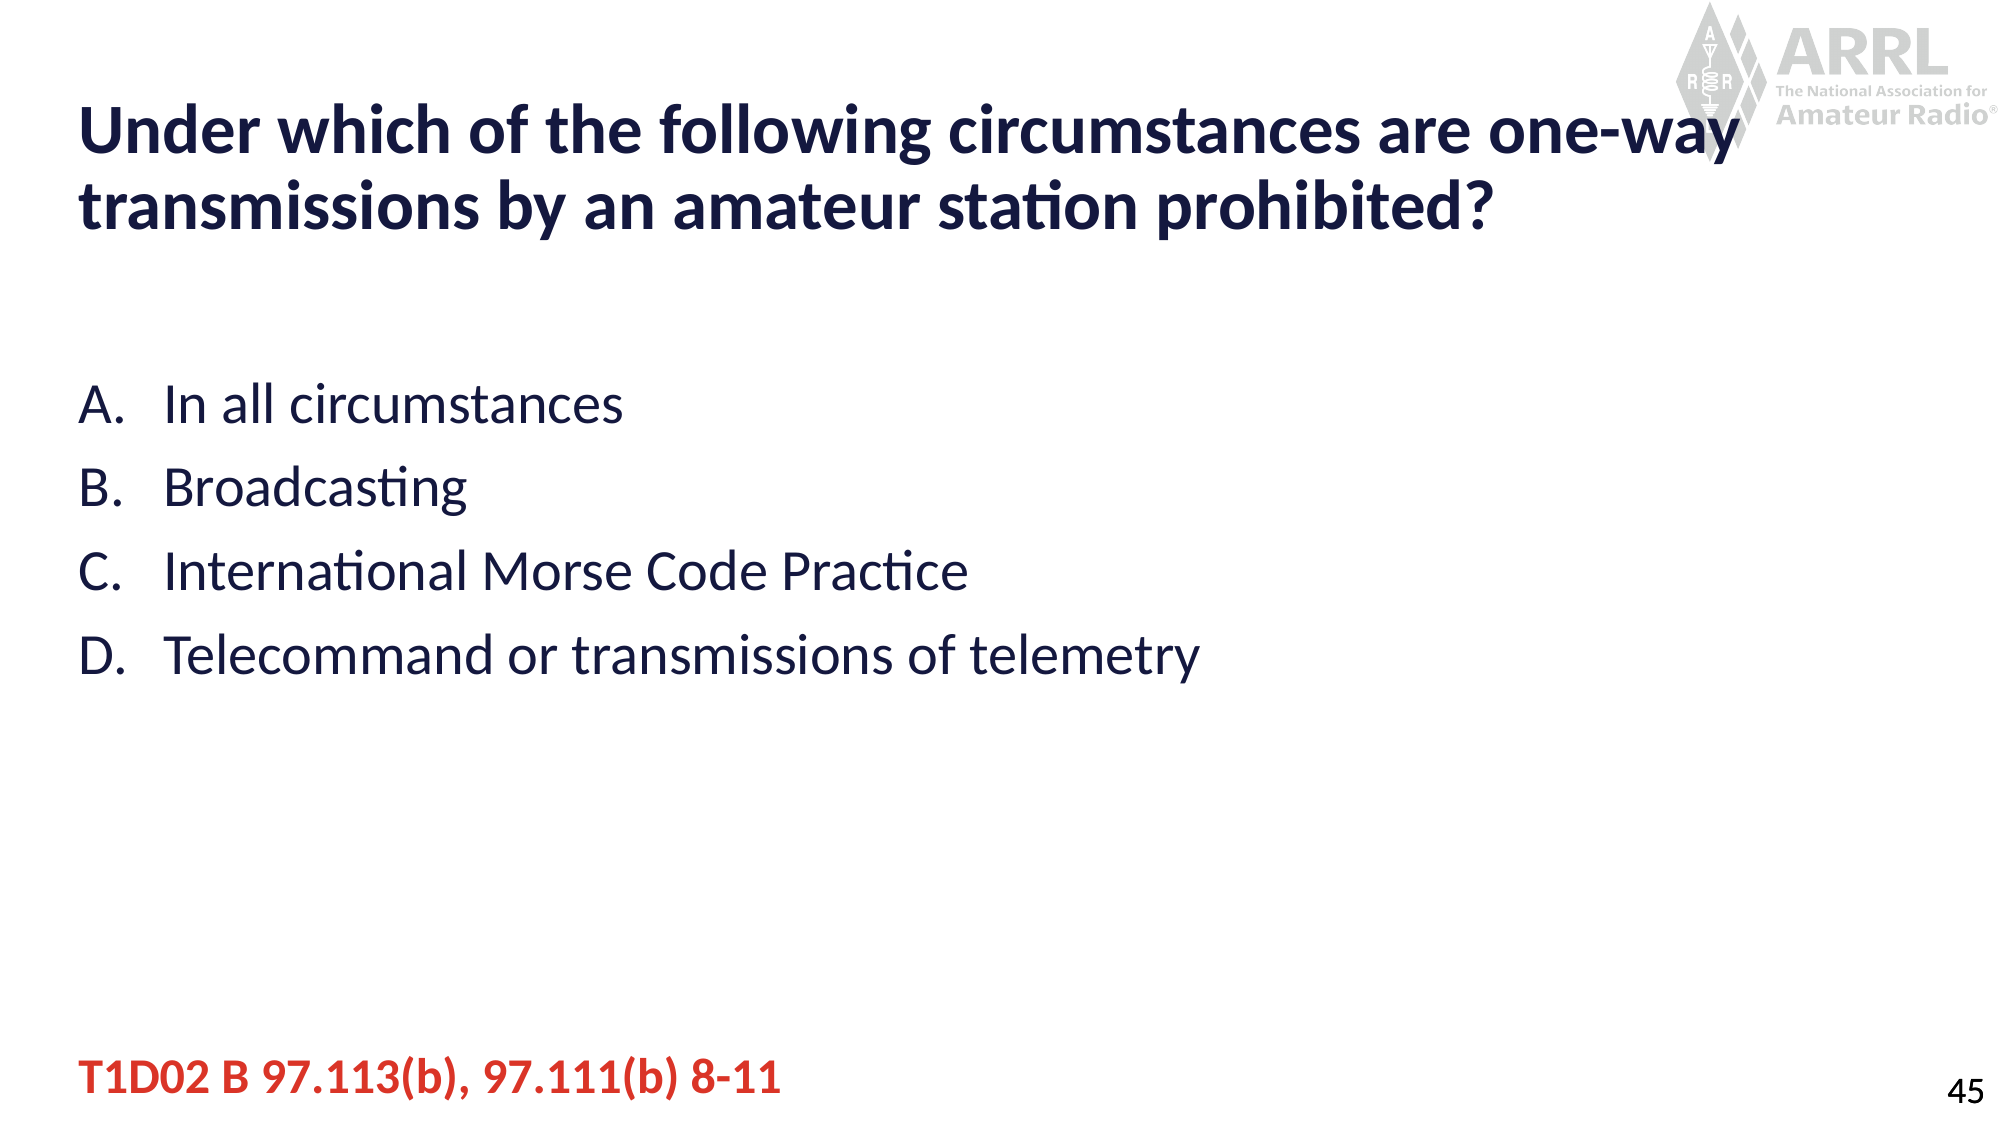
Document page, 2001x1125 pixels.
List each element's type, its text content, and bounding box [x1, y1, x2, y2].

title Under which of the following circumstances are one-way transmissions by an amateur station prohibited? [63, 59, 1863, 278]
list In all circumstances Broadcasting International Morse Code Practice Telecommand or transmissions of telemetry [63, 365, 1863, 989]
picture [1674, 0, 2000, 164]
text_box T1D02 B 97.113(b), 97.111(b) 8-11 [63, 1036, 1211, 1112]
